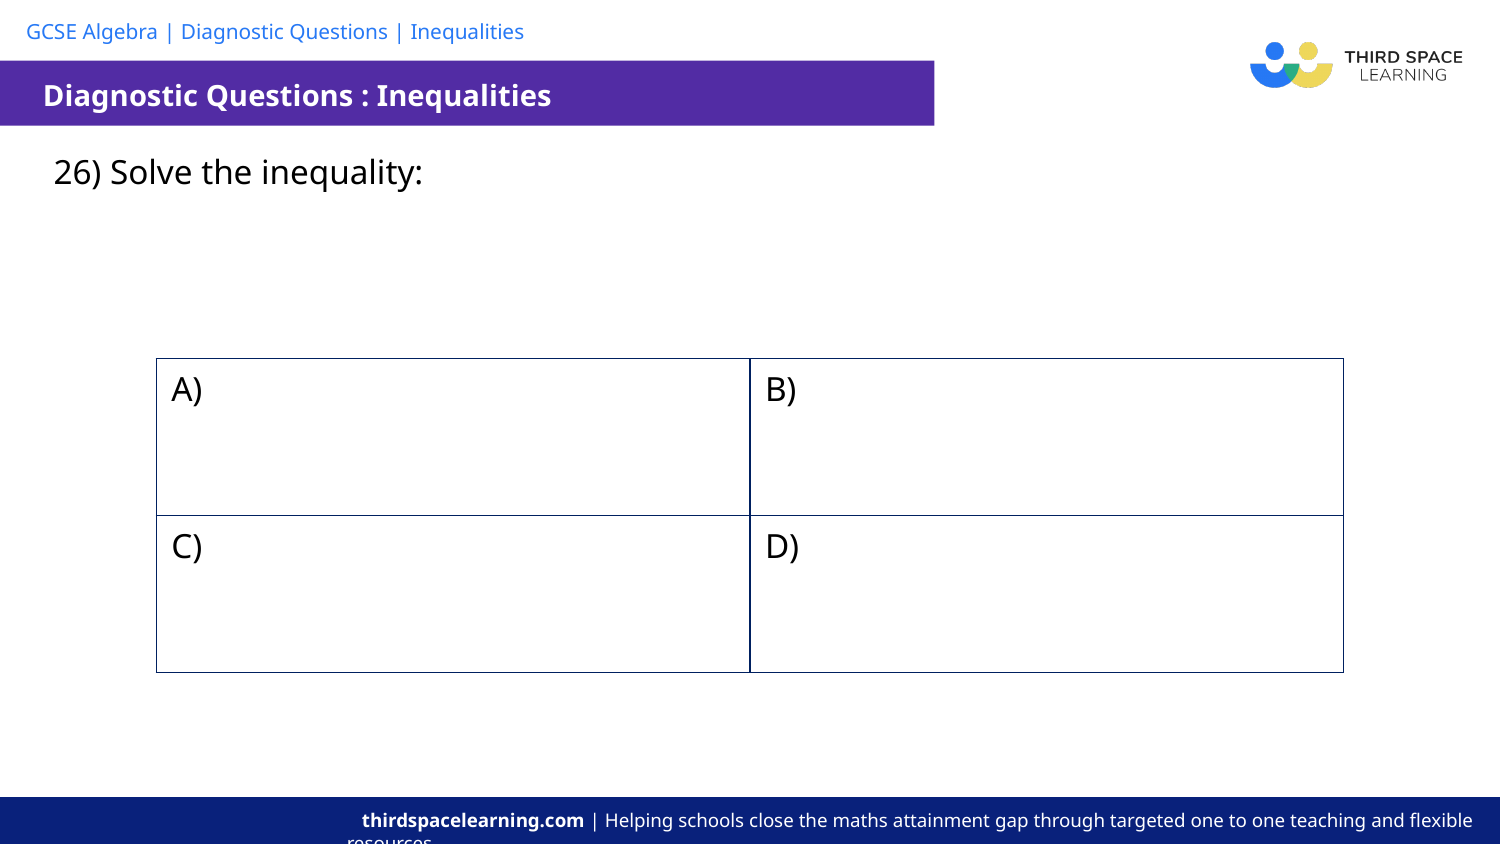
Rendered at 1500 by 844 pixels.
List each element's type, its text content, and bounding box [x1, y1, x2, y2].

picture [1250, 33, 1465, 99]
text_box Diagnostic Questions : Inequalities [27, 61, 778, 127]
